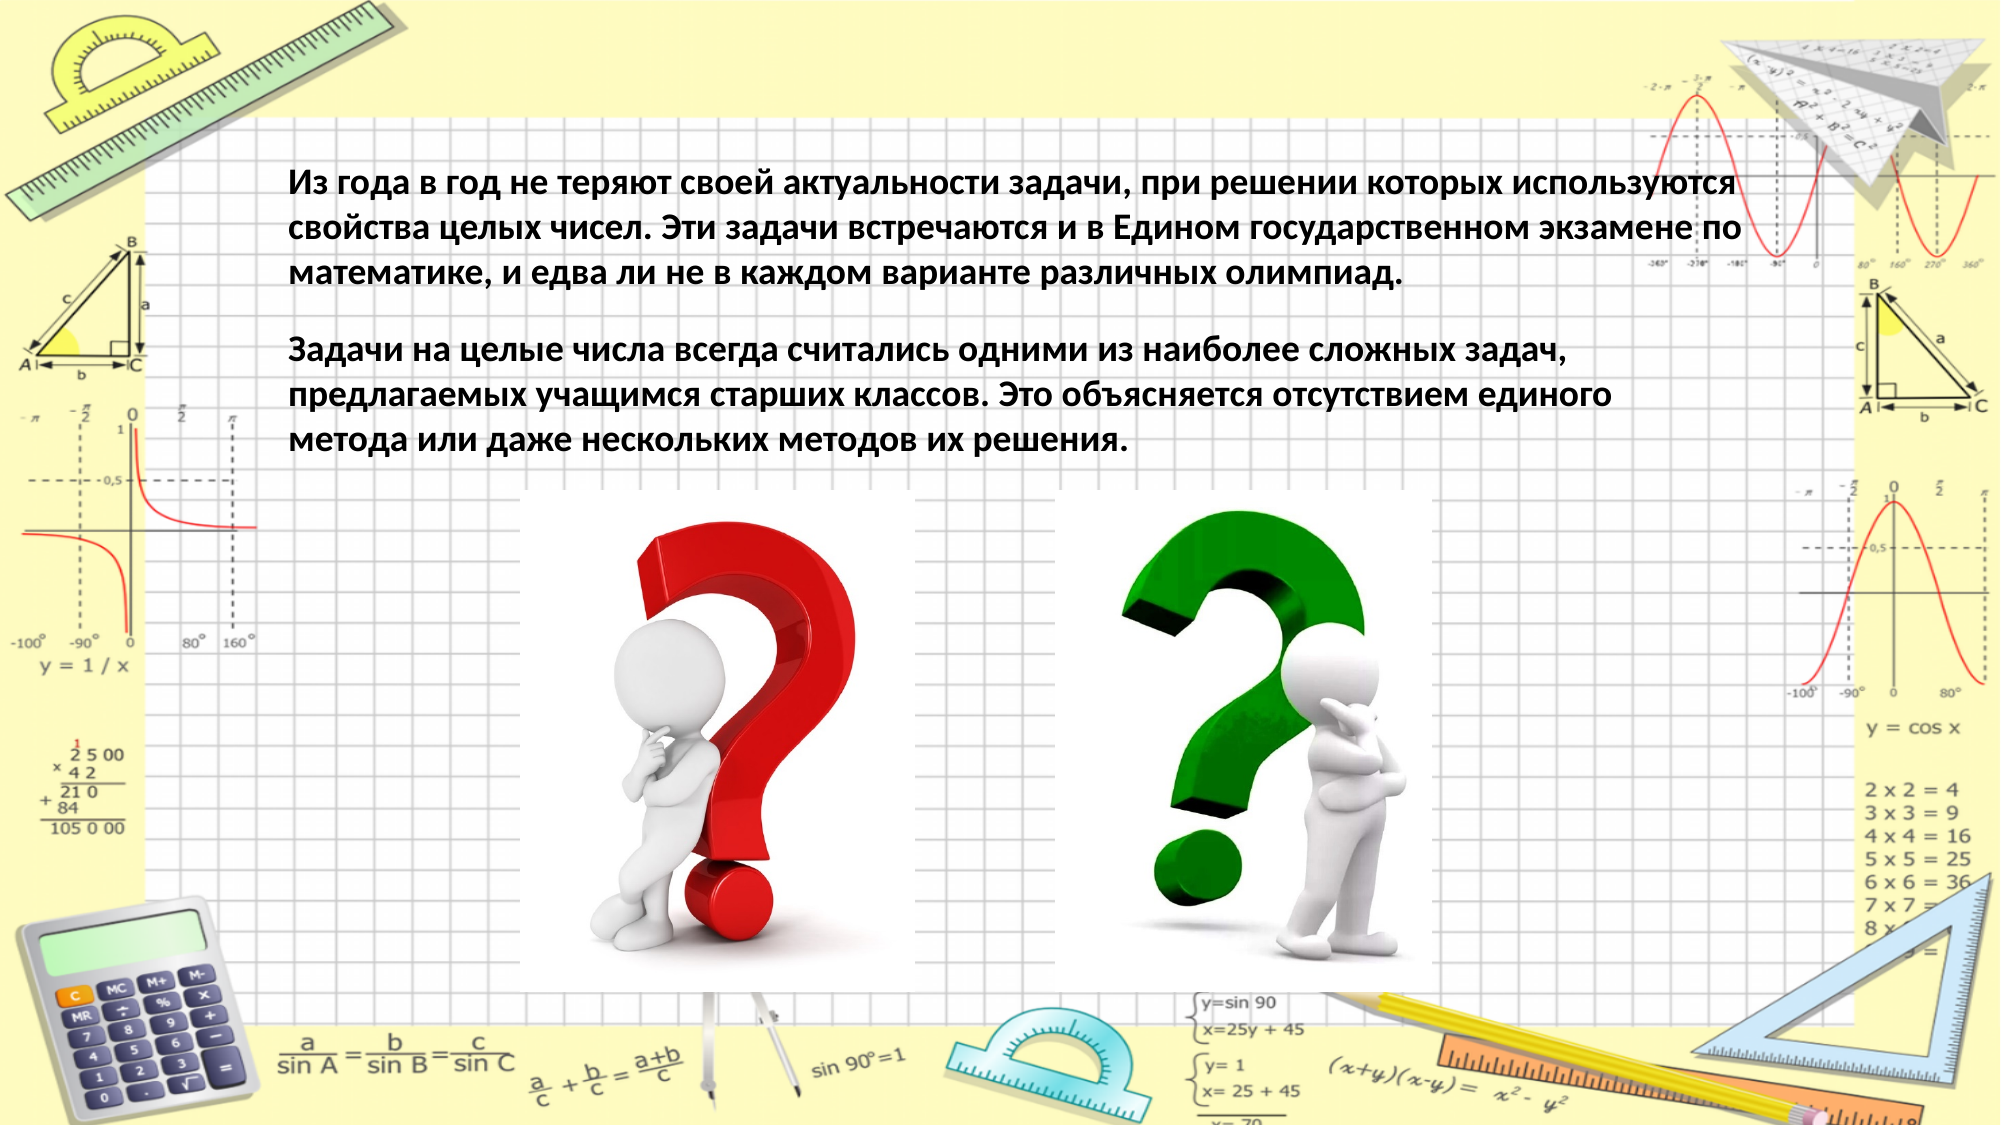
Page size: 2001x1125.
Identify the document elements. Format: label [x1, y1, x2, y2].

list [0, 0, 2000, 1125]
picture [1055, 490, 1432, 992]
picture [520, 490, 915, 992]
